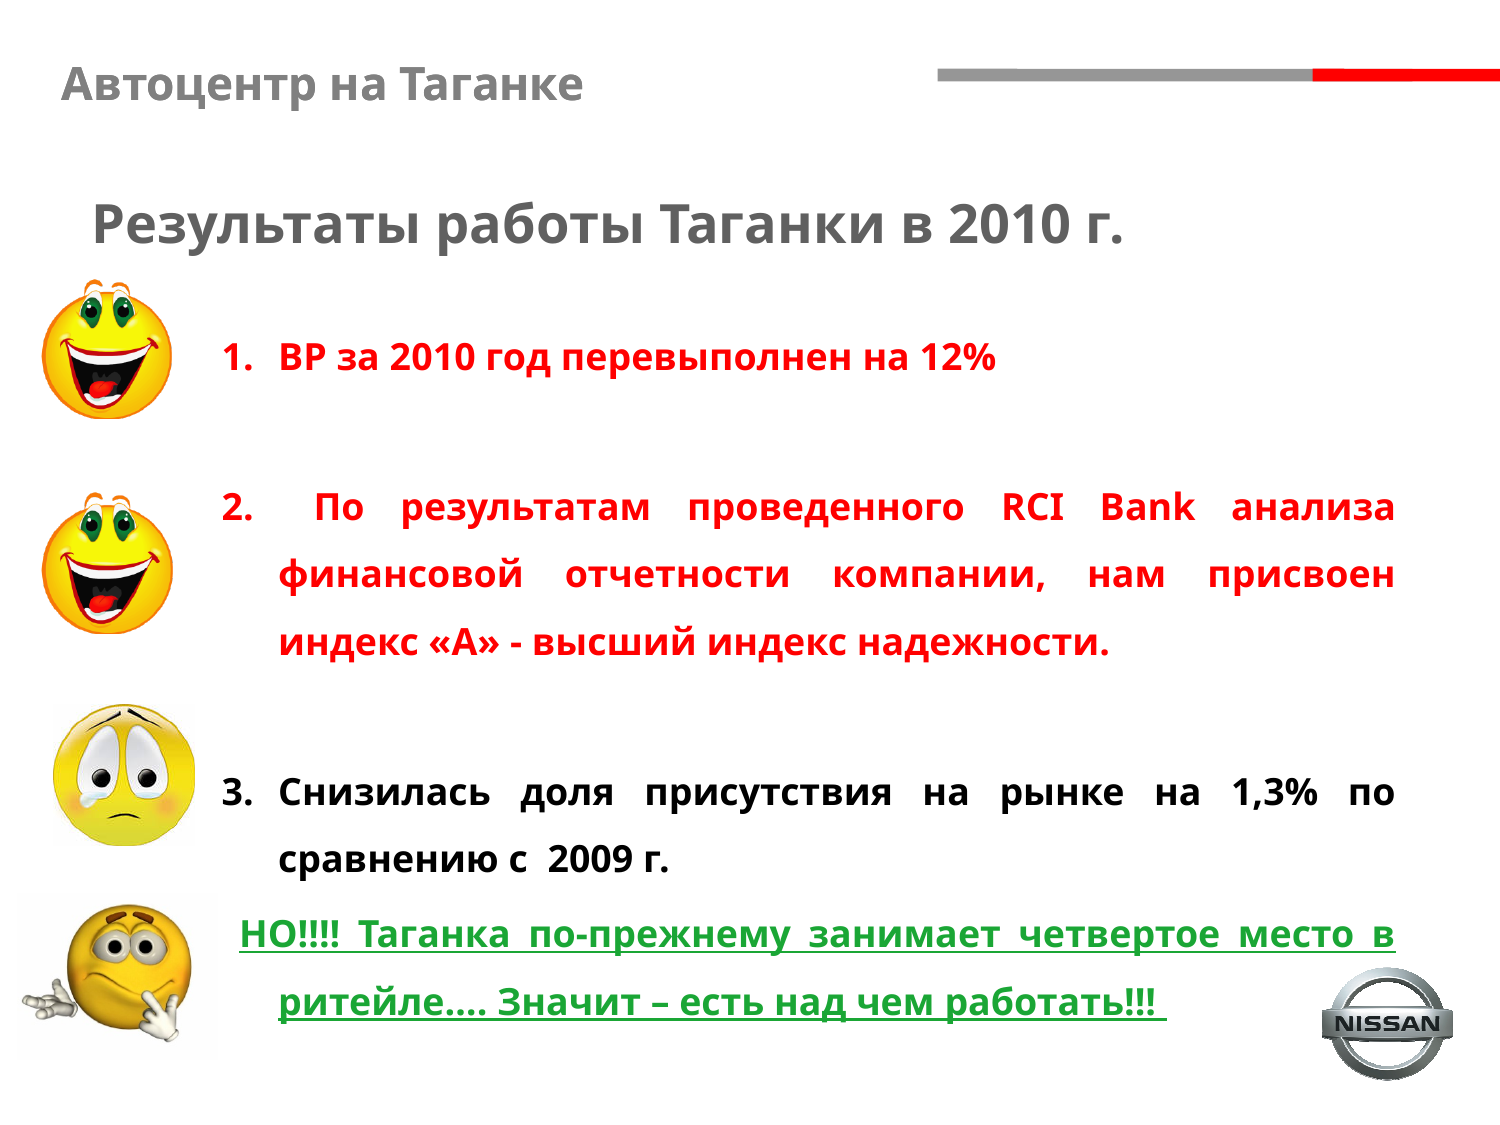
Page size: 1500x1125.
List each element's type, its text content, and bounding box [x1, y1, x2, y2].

list BP за 2010 год перевыполнен на 12% По результатам проведенного RCI Bank анализа финансовой отчетности компании, нам присвоен индекс «А» - высший индекс надежности. Снизилась доля присутствия на рынке на 1,3% по сравнению с 2009 г. НО!!!! Таганка по-прежнему занимает четвертое место в ритейле…. Значит – есть над чем работать!!! [206, 302, 1412, 1071]
list Результаты работы Таганки в 2010 г. [76, 148, 1456, 255]
picture [40, 491, 173, 634]
picture [17, 893, 218, 1060]
picture [40, 278, 172, 420]
picture [52, 703, 195, 847]
